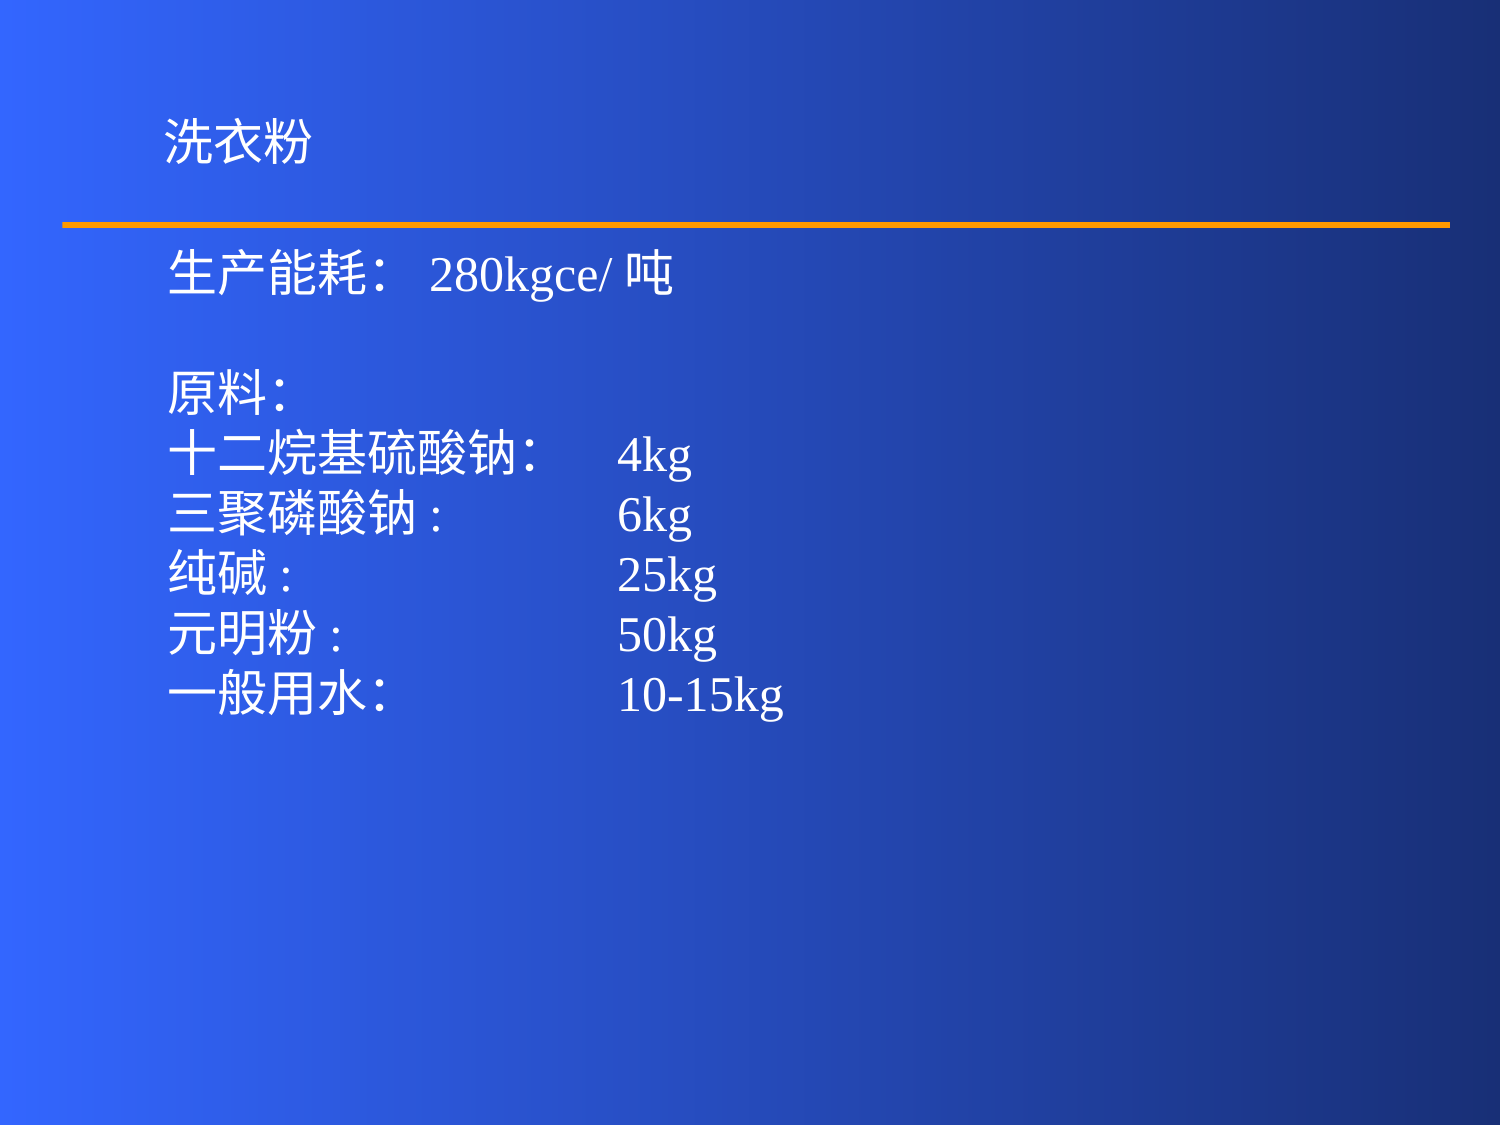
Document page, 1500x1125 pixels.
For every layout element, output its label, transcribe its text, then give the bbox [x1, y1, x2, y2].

text_box 洗衣粉 [148, 103, 329, 179]
text_box 生产能耗：280kgce/吨 原料： 十二烷基硫酸钠： 4kg 三聚磷酸钠: 6kg 纯碱: 25kg 元明粉: 50kg 一般用水： 10-15kg [152, 234, 1465, 730]
